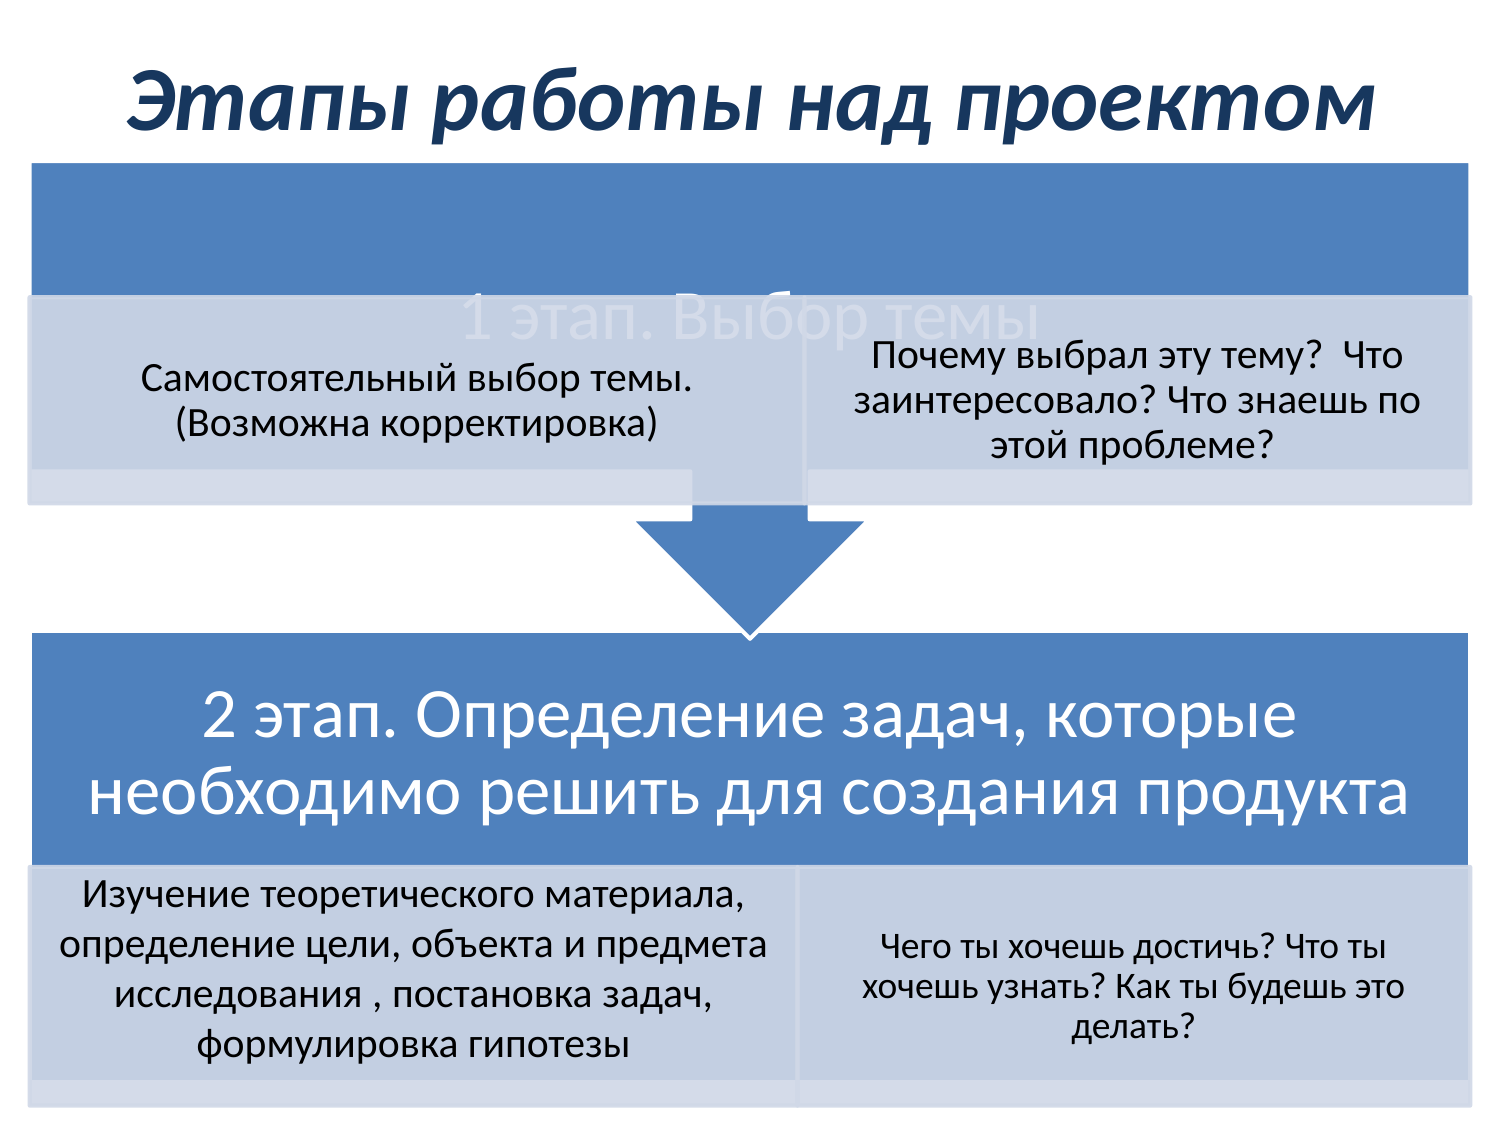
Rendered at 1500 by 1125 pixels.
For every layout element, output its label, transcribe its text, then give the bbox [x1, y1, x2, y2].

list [29, 160, 1471, 1107]
title Этапы работы над проектом [76, 0, 1427, 158]
